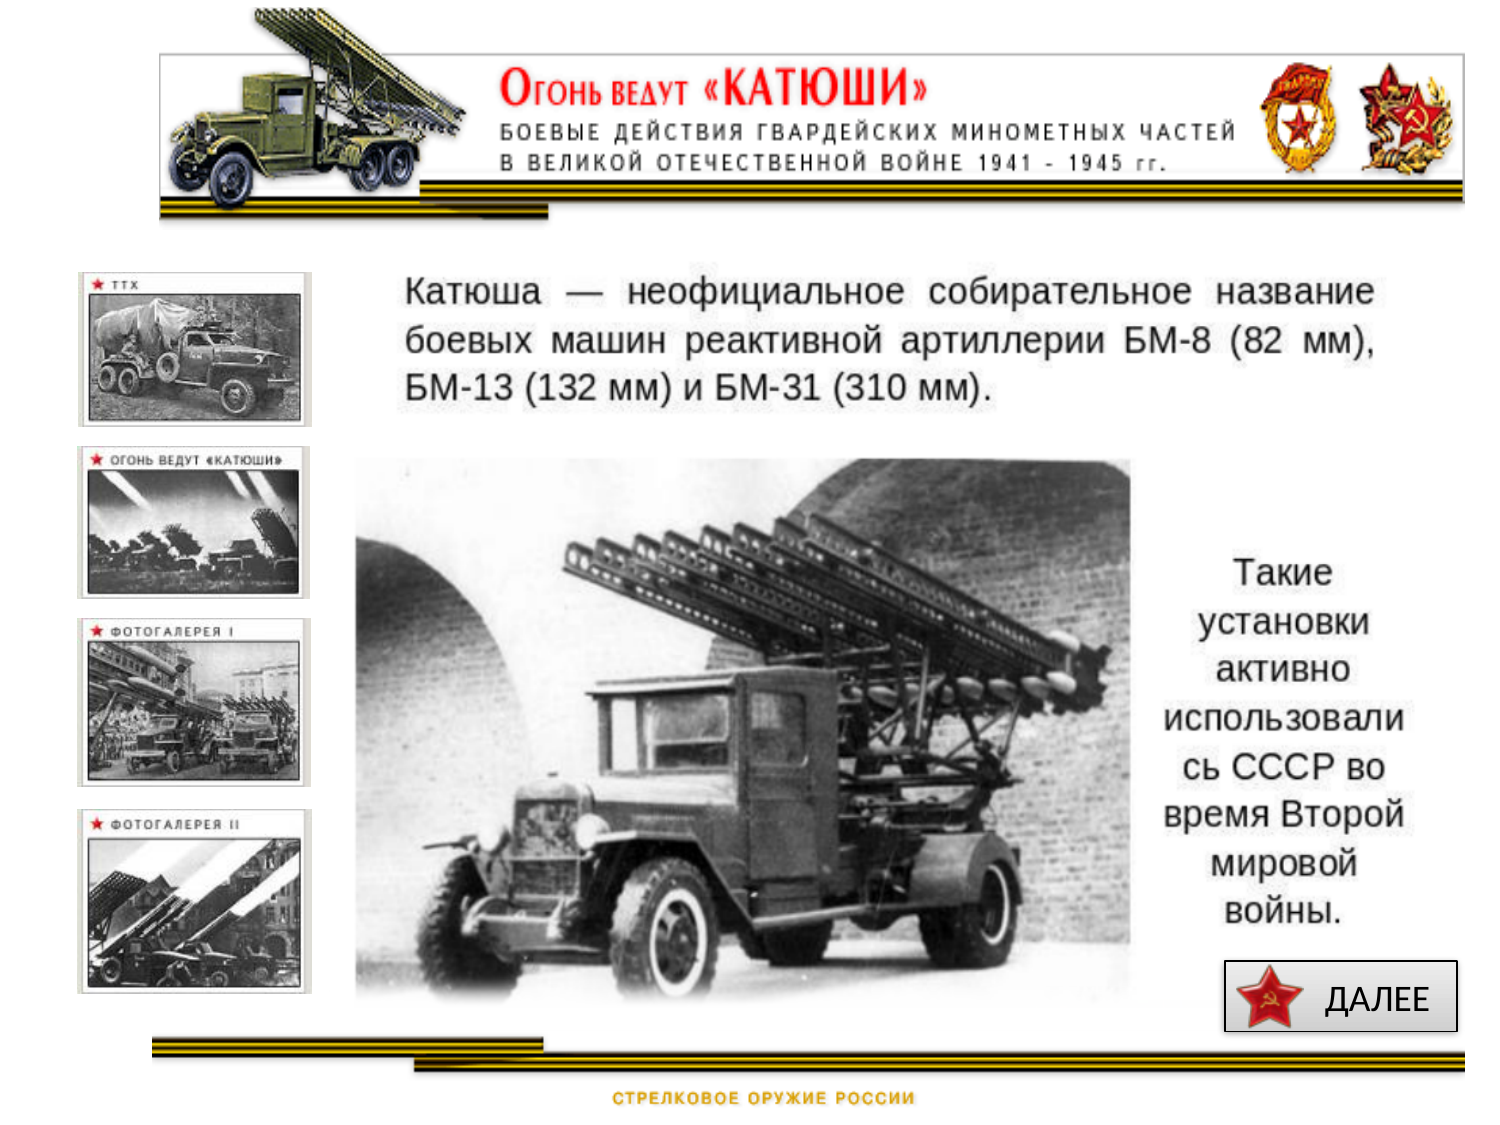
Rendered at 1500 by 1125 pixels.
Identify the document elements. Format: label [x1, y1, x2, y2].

text_box [77, 6, 1466, 1117]
picture [1236, 962, 1304, 1030]
